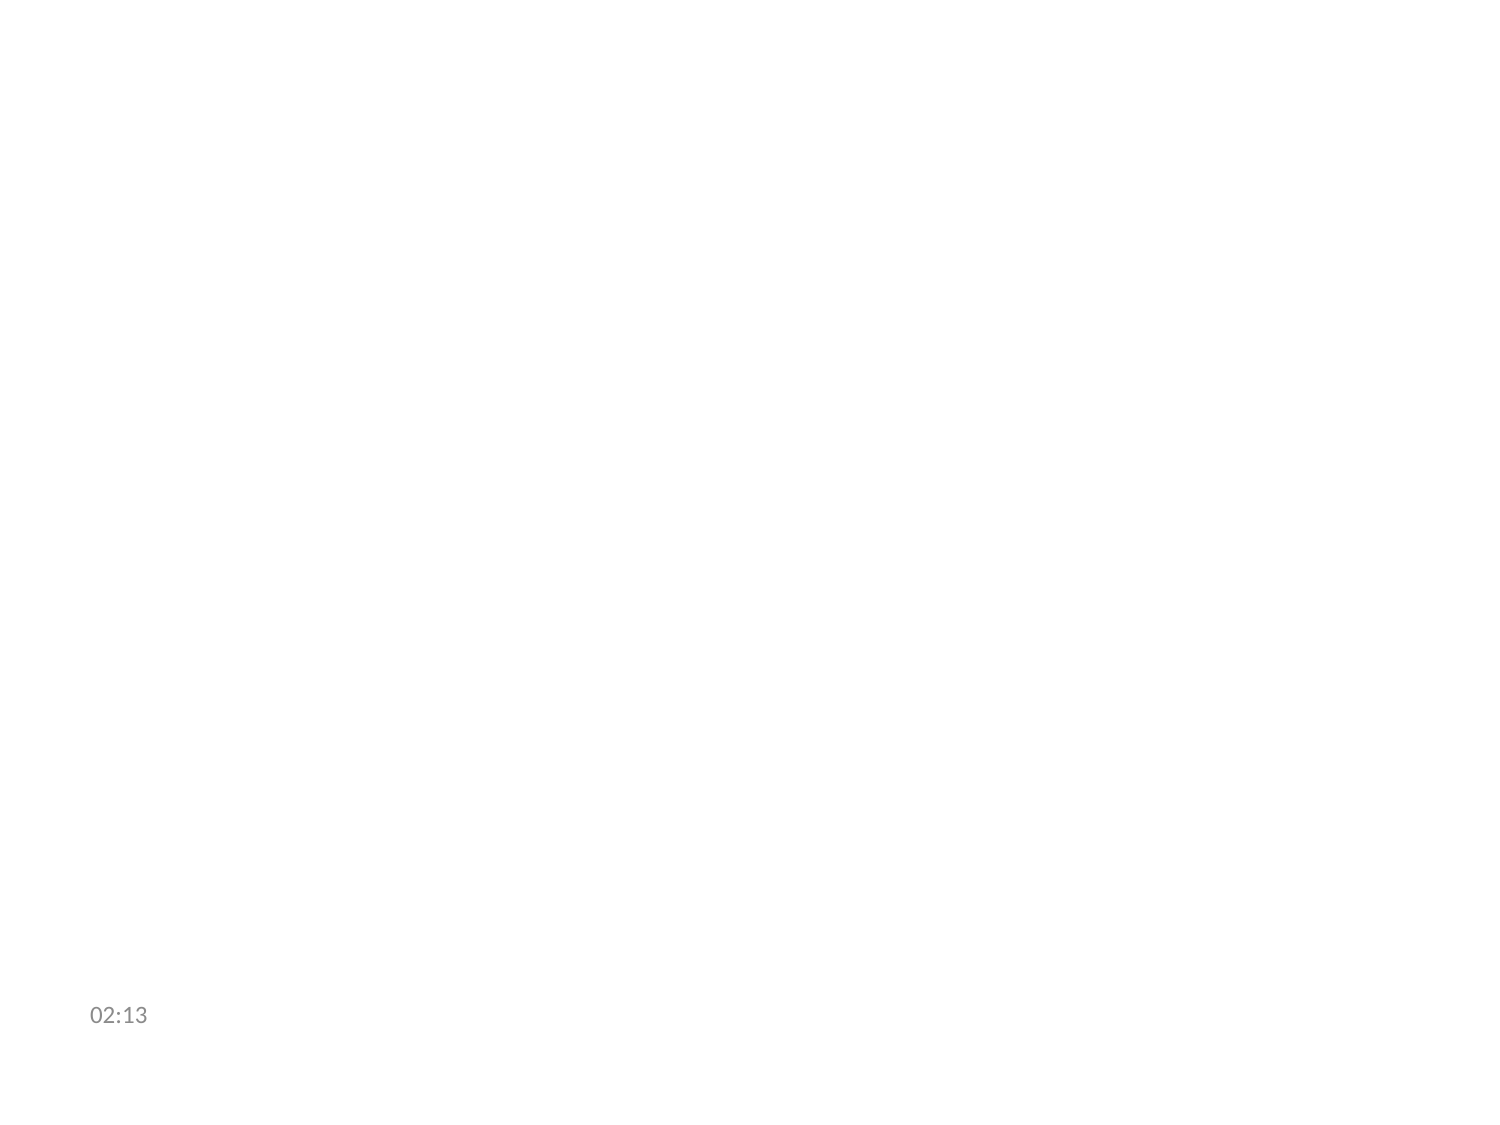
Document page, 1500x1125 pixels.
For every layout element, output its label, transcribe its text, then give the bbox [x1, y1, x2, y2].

text_box 15:35 [75, 983, 425, 1044]
